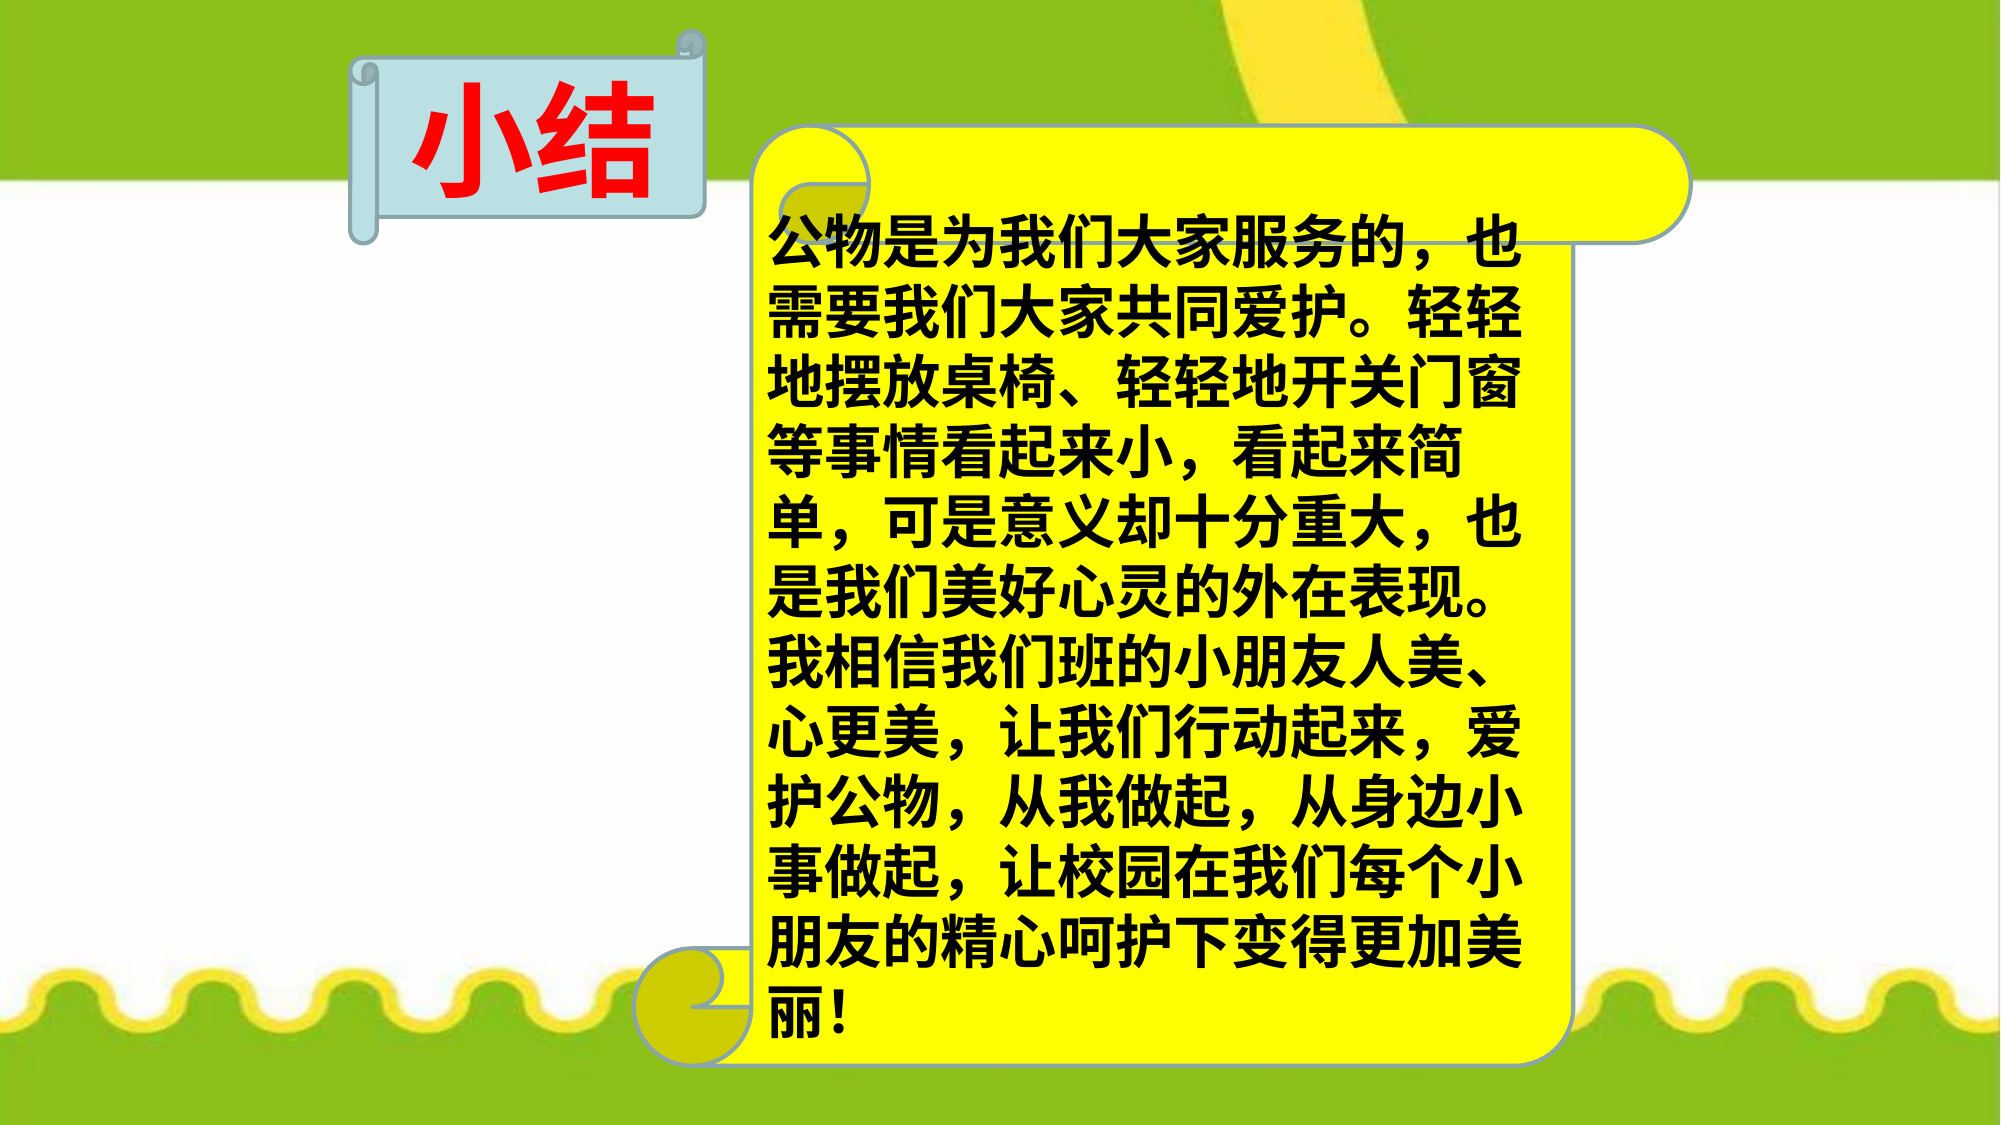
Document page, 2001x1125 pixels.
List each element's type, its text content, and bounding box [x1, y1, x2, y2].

text_box 公物是为我们大家服务的，也需要我们大家共同爱护。轻轻地摆放桌椅、轻轻地开关门窗等事情看起来小，看起来简单，可是意义却十分重大，也是我们美好心灵的外在表现。我相信我们班的小朋友人美、心更美，让我们行动起来，爱护公物，从我做起，从身边小事做起，让校园在我们每个小朋友的精心呵护下变得更加美丽！ [631, 123, 1693, 1068]
picture [0, 0, 2001, 1125]
text_box 小结 [348, 28, 707, 246]
